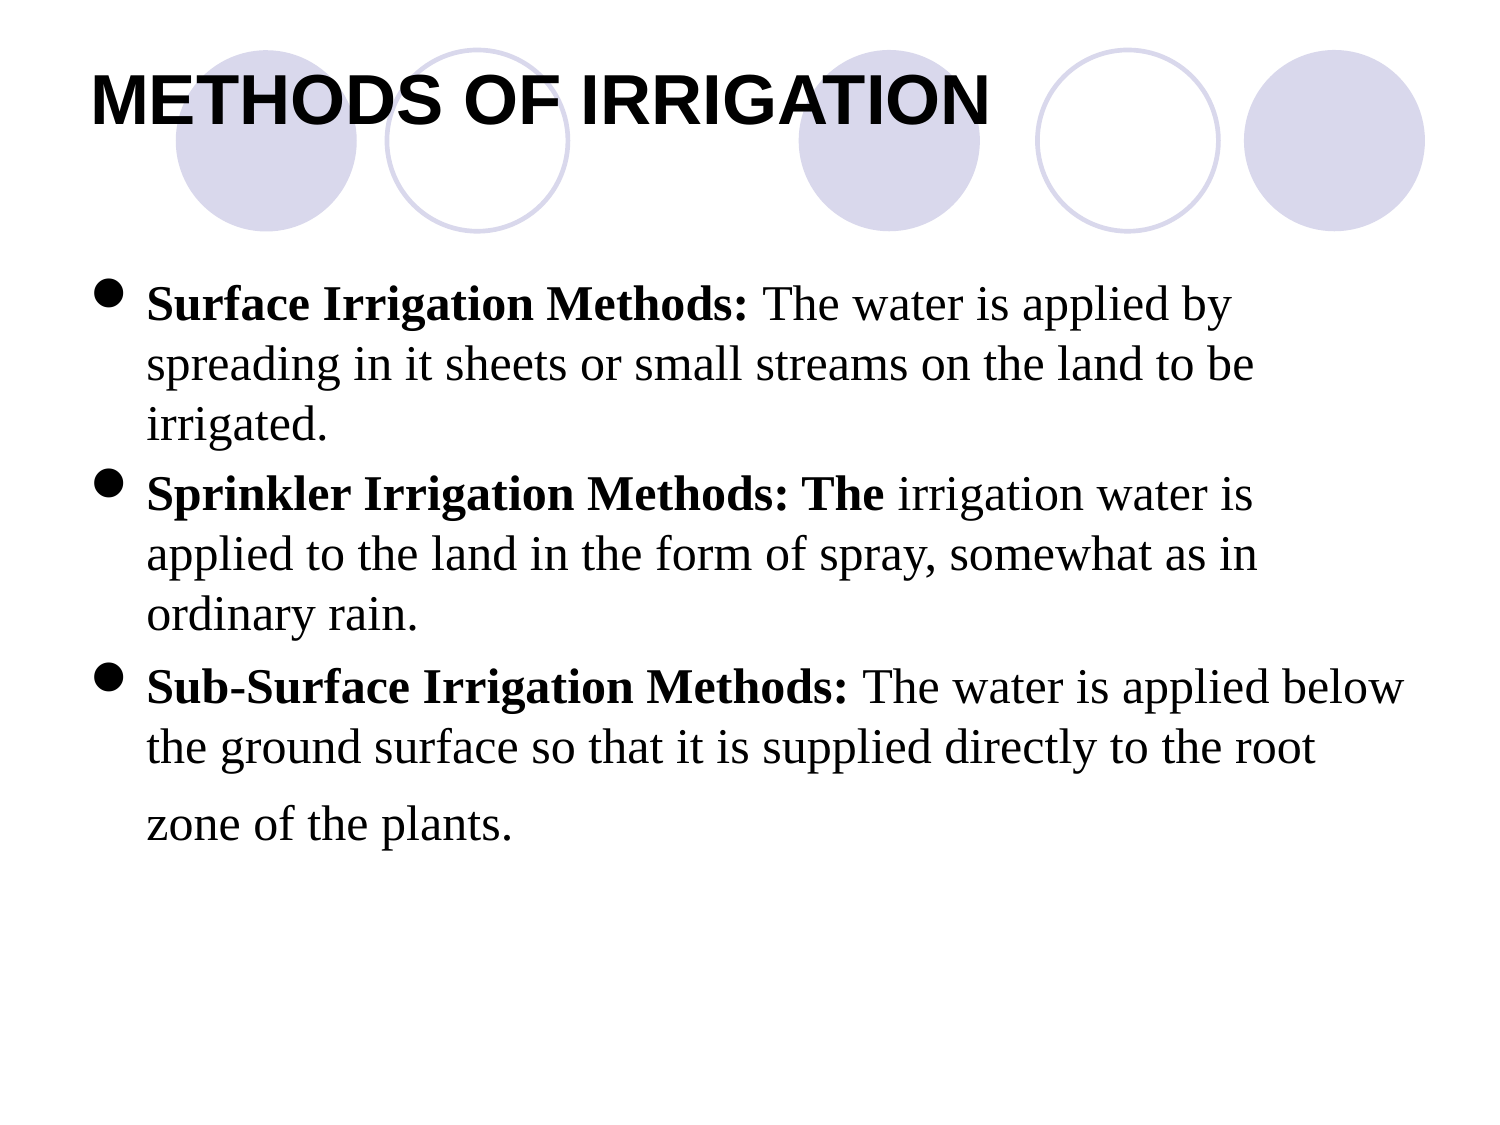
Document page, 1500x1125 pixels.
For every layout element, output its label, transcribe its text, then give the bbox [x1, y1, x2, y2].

title METHODS OF IRRIGATION [74, 44, 1426, 233]
list Surface Irrigation Methods: The water is applied by spreading in it sheets or small streams on the land to be irrigated. Sprinkler Irrigation Methods: The irrigation water is applied to the land in the form of spray, somewhat as in ordinary rain. Sub-Surface Irrigation Methods: The water is applied below the ground surface so that it is supplied directly to the root zone of the plants. [74, 262, 1426, 1006]
